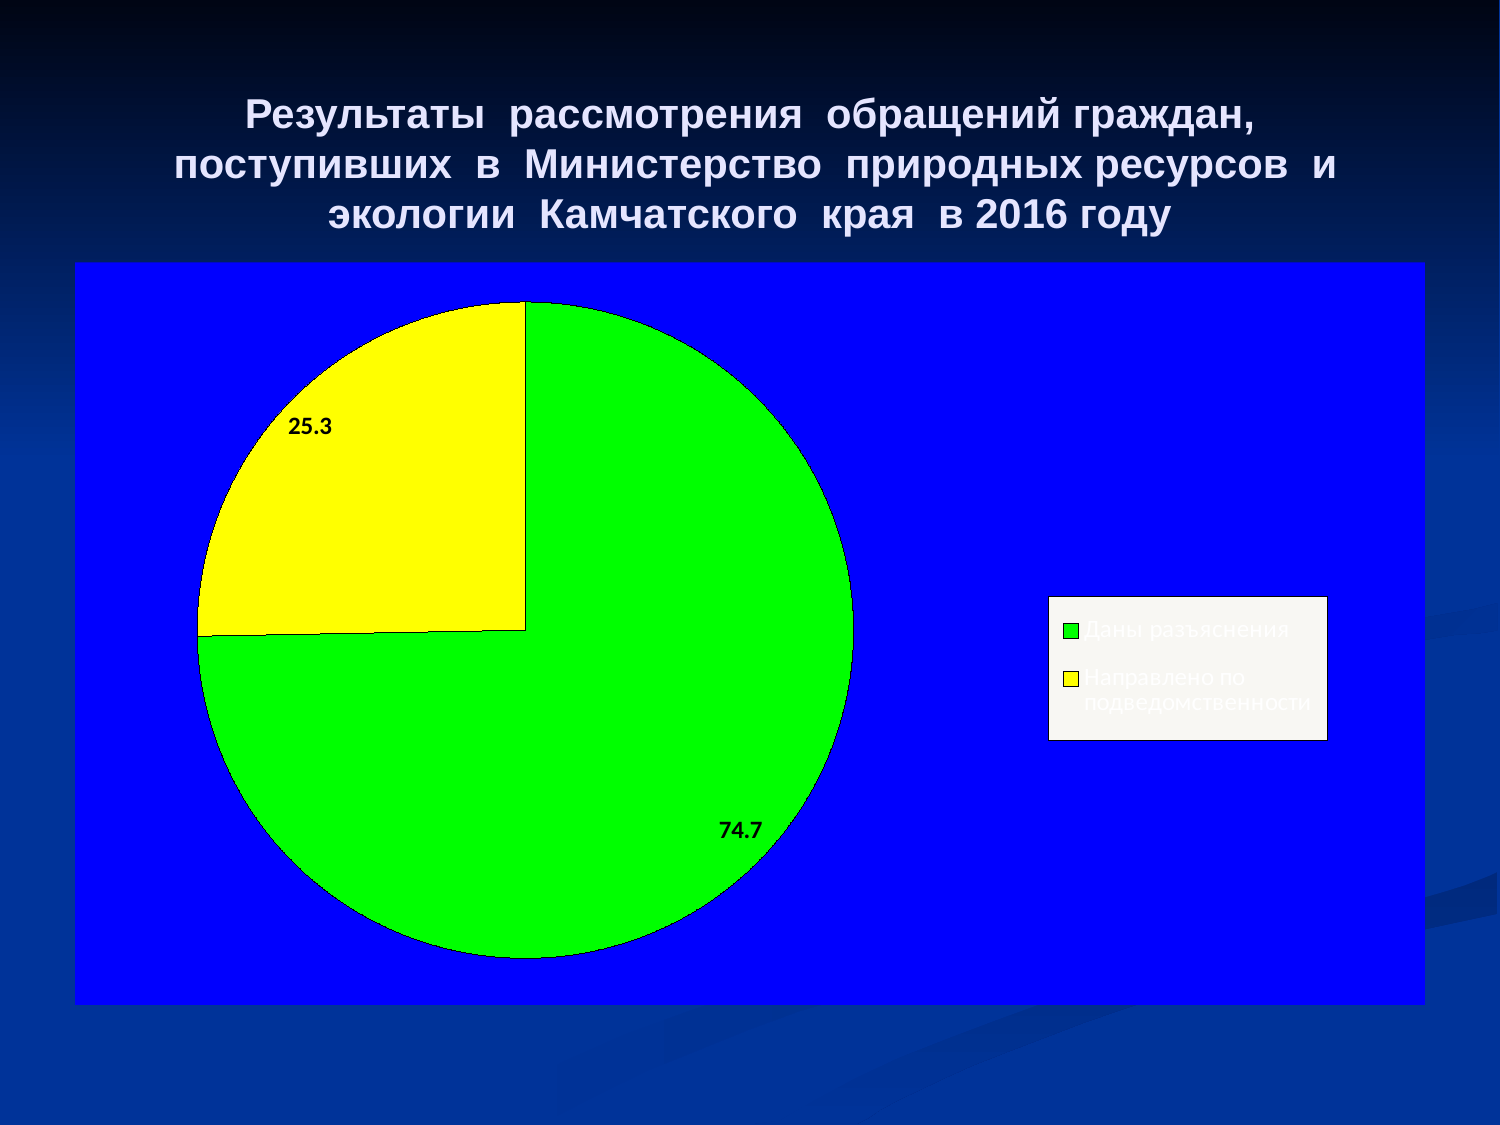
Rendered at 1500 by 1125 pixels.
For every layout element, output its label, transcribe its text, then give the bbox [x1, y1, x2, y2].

chart [74, 262, 1426, 1006]
title Результаты рассмотрения обращений граждан, поступивших в Министерство природных ресурсов и экологии Камчатского края в 2016 году [74, 44, 1426, 262]
